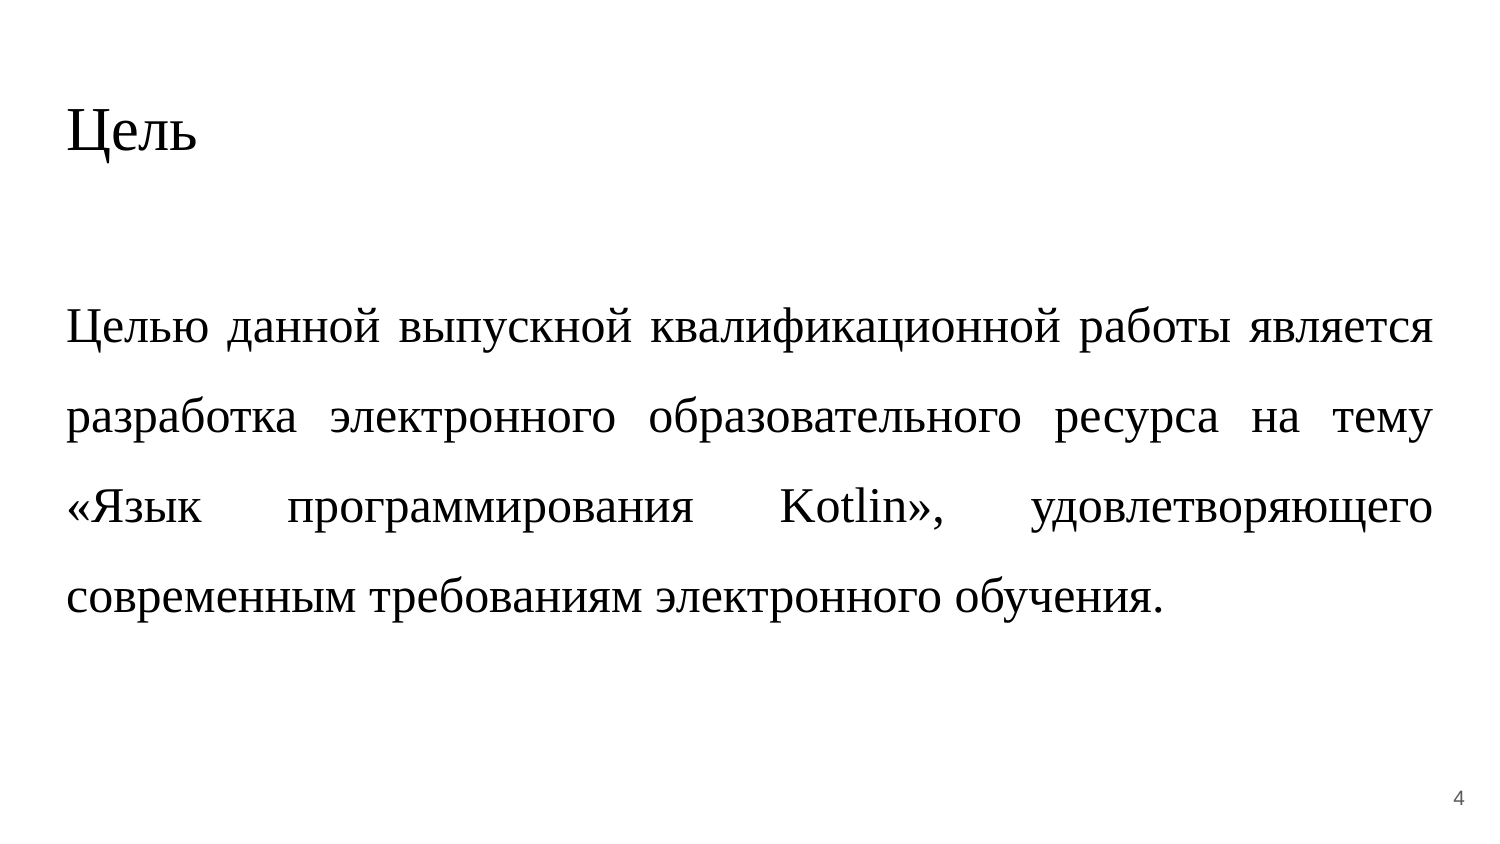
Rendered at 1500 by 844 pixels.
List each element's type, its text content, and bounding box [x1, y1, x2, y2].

list Целью данной выпускной квалификационной работы является разработка электронного образовательного ресурса на тему «Язык программирования Kotlin», удовлетворяющего современным требованиям электронного обучения. [51, 247, 1449, 808]
slide_number 4 [1389, 764, 1480, 830]
title Цель [51, 72, 1449, 167]
